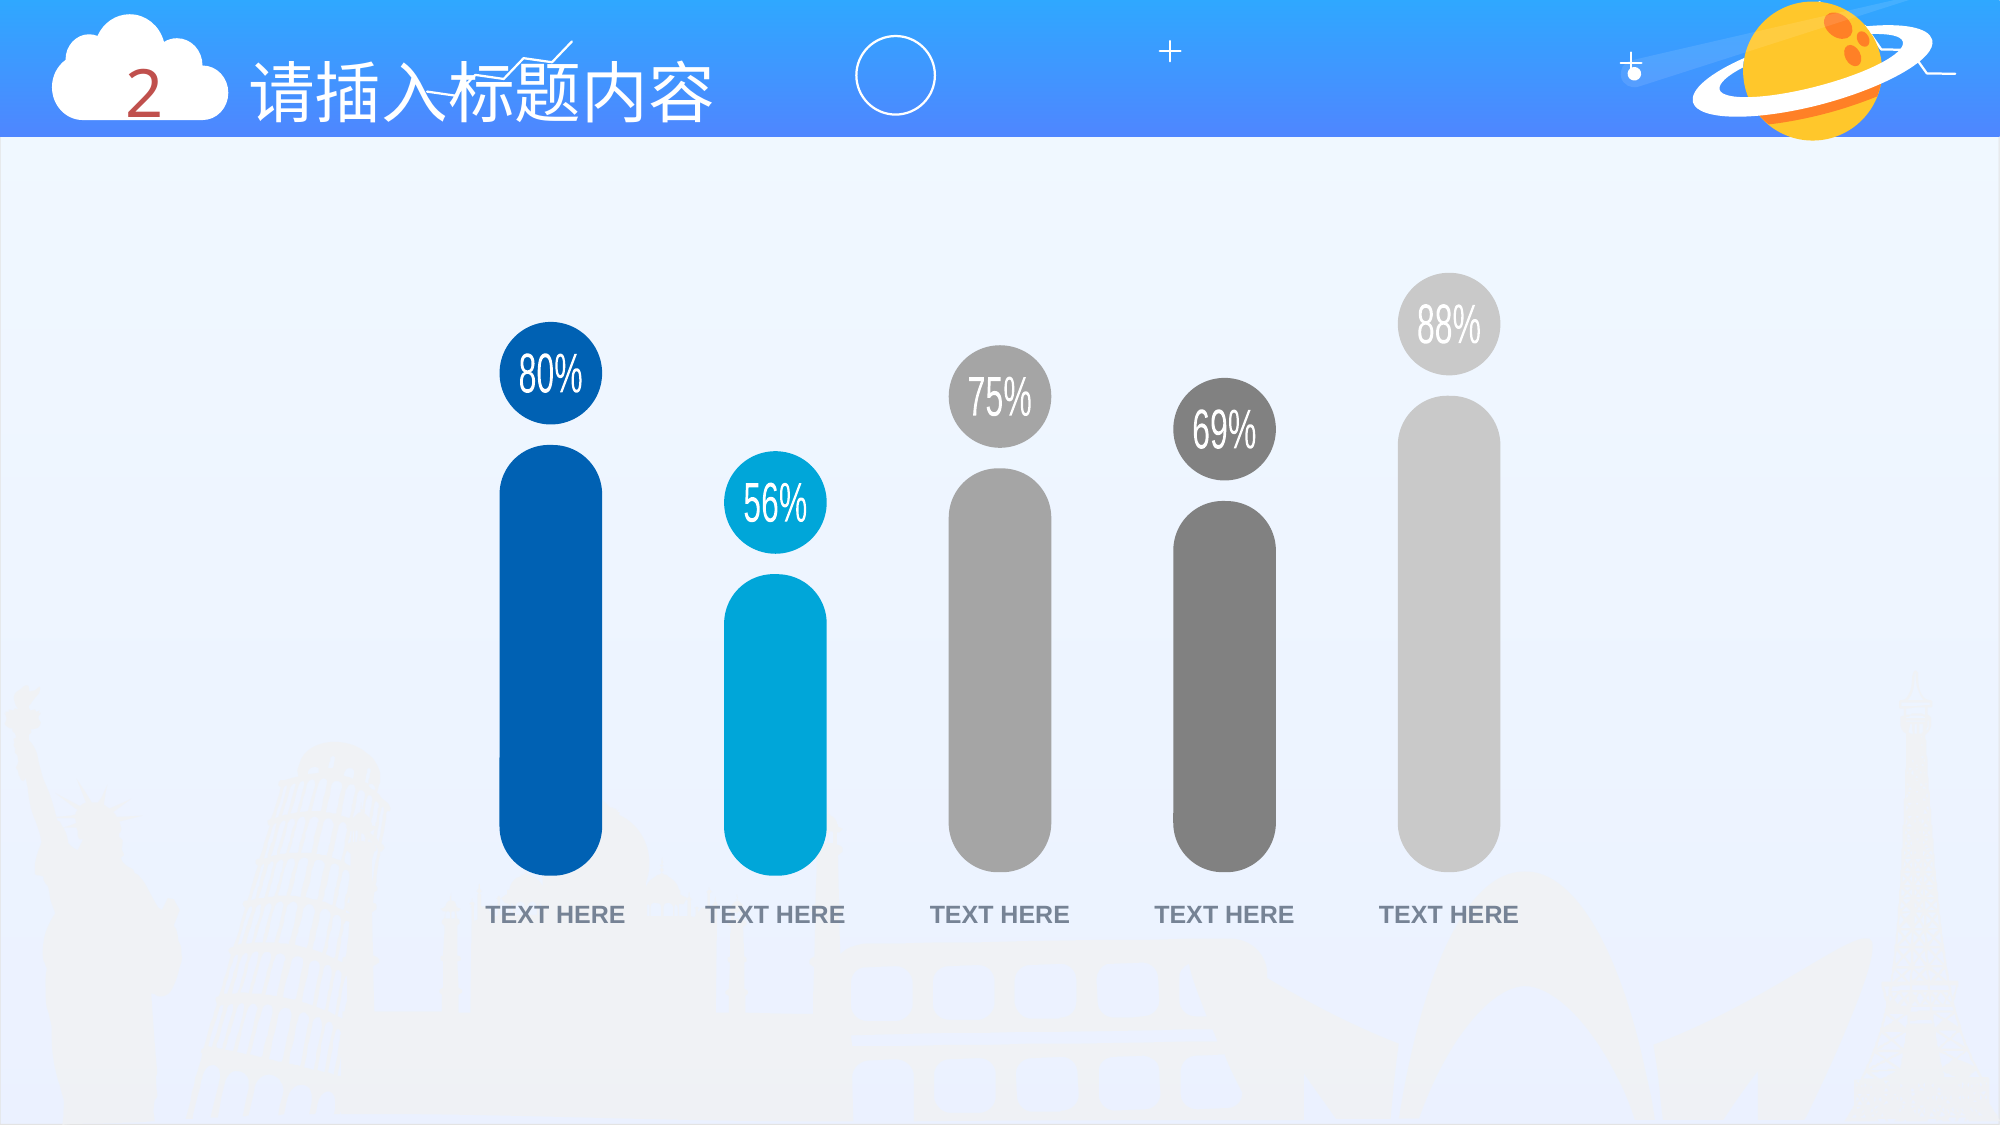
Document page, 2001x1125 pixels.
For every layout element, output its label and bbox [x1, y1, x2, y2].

text_box [0, 0, 2000, 1125]
